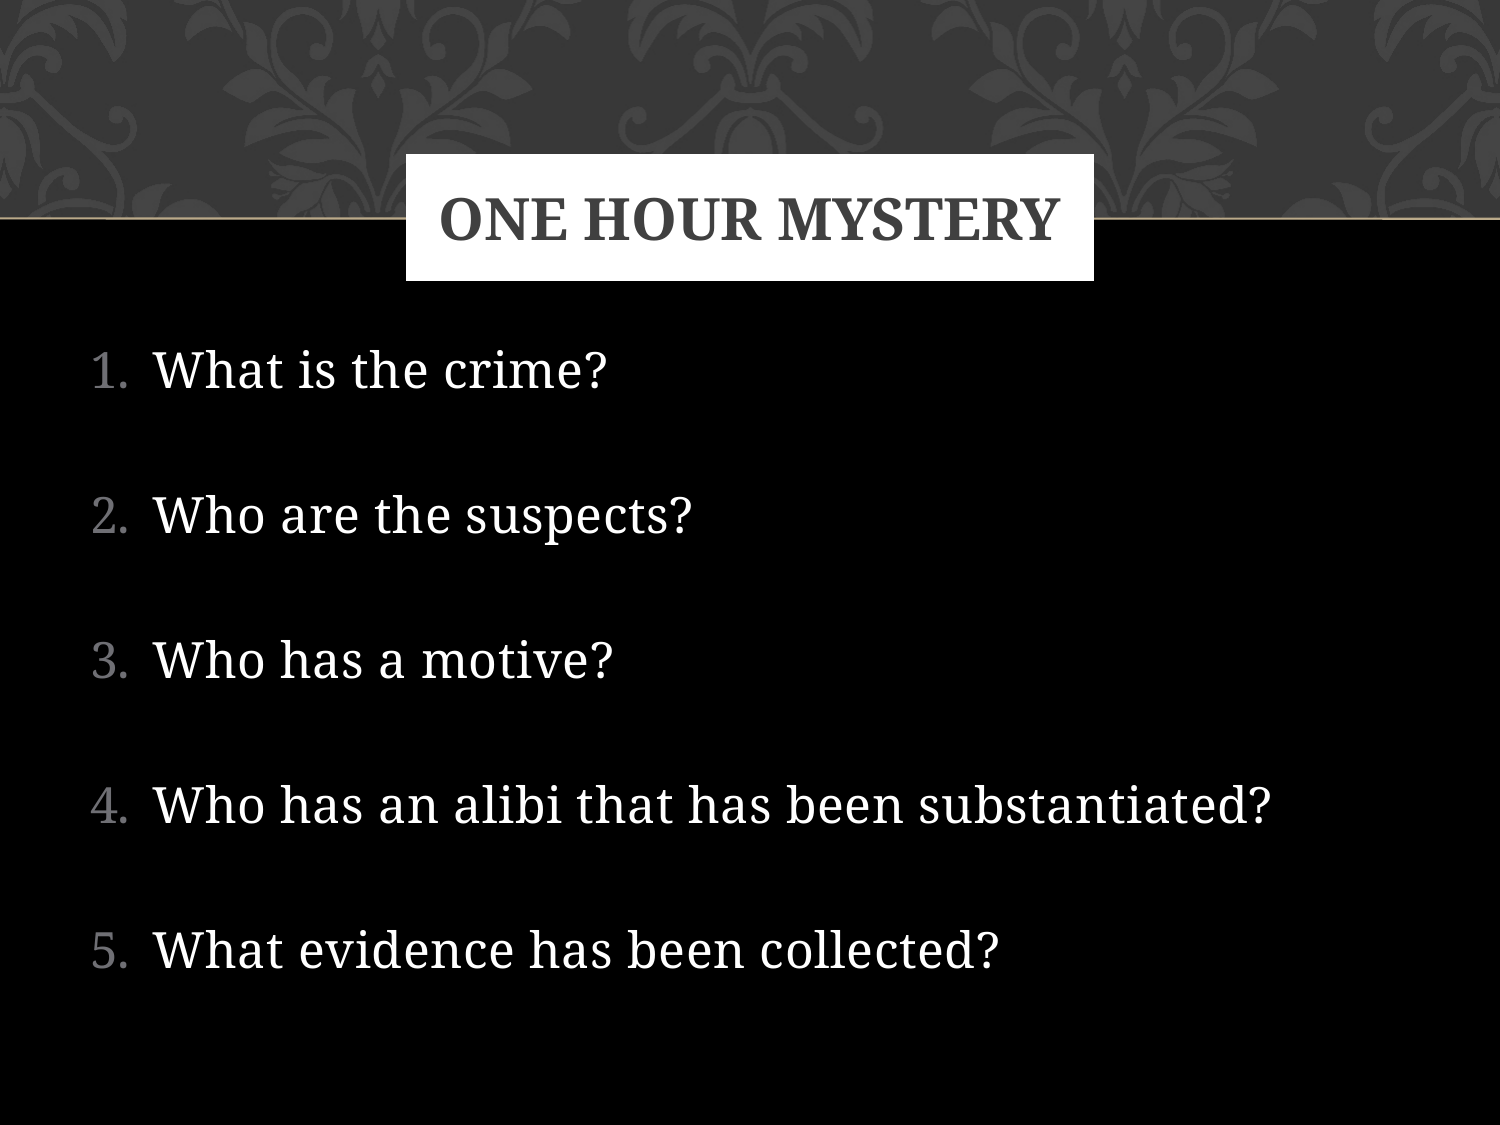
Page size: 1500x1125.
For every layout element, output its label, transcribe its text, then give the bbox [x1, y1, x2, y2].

title ONE HOUR MYSTERY [406, 154, 1094, 281]
list What is the crime? Who are the suspects? Who has a motive? Who has an alibi that has been substantiated? What evidence has been collected? [75, 331, 1425, 1007]
